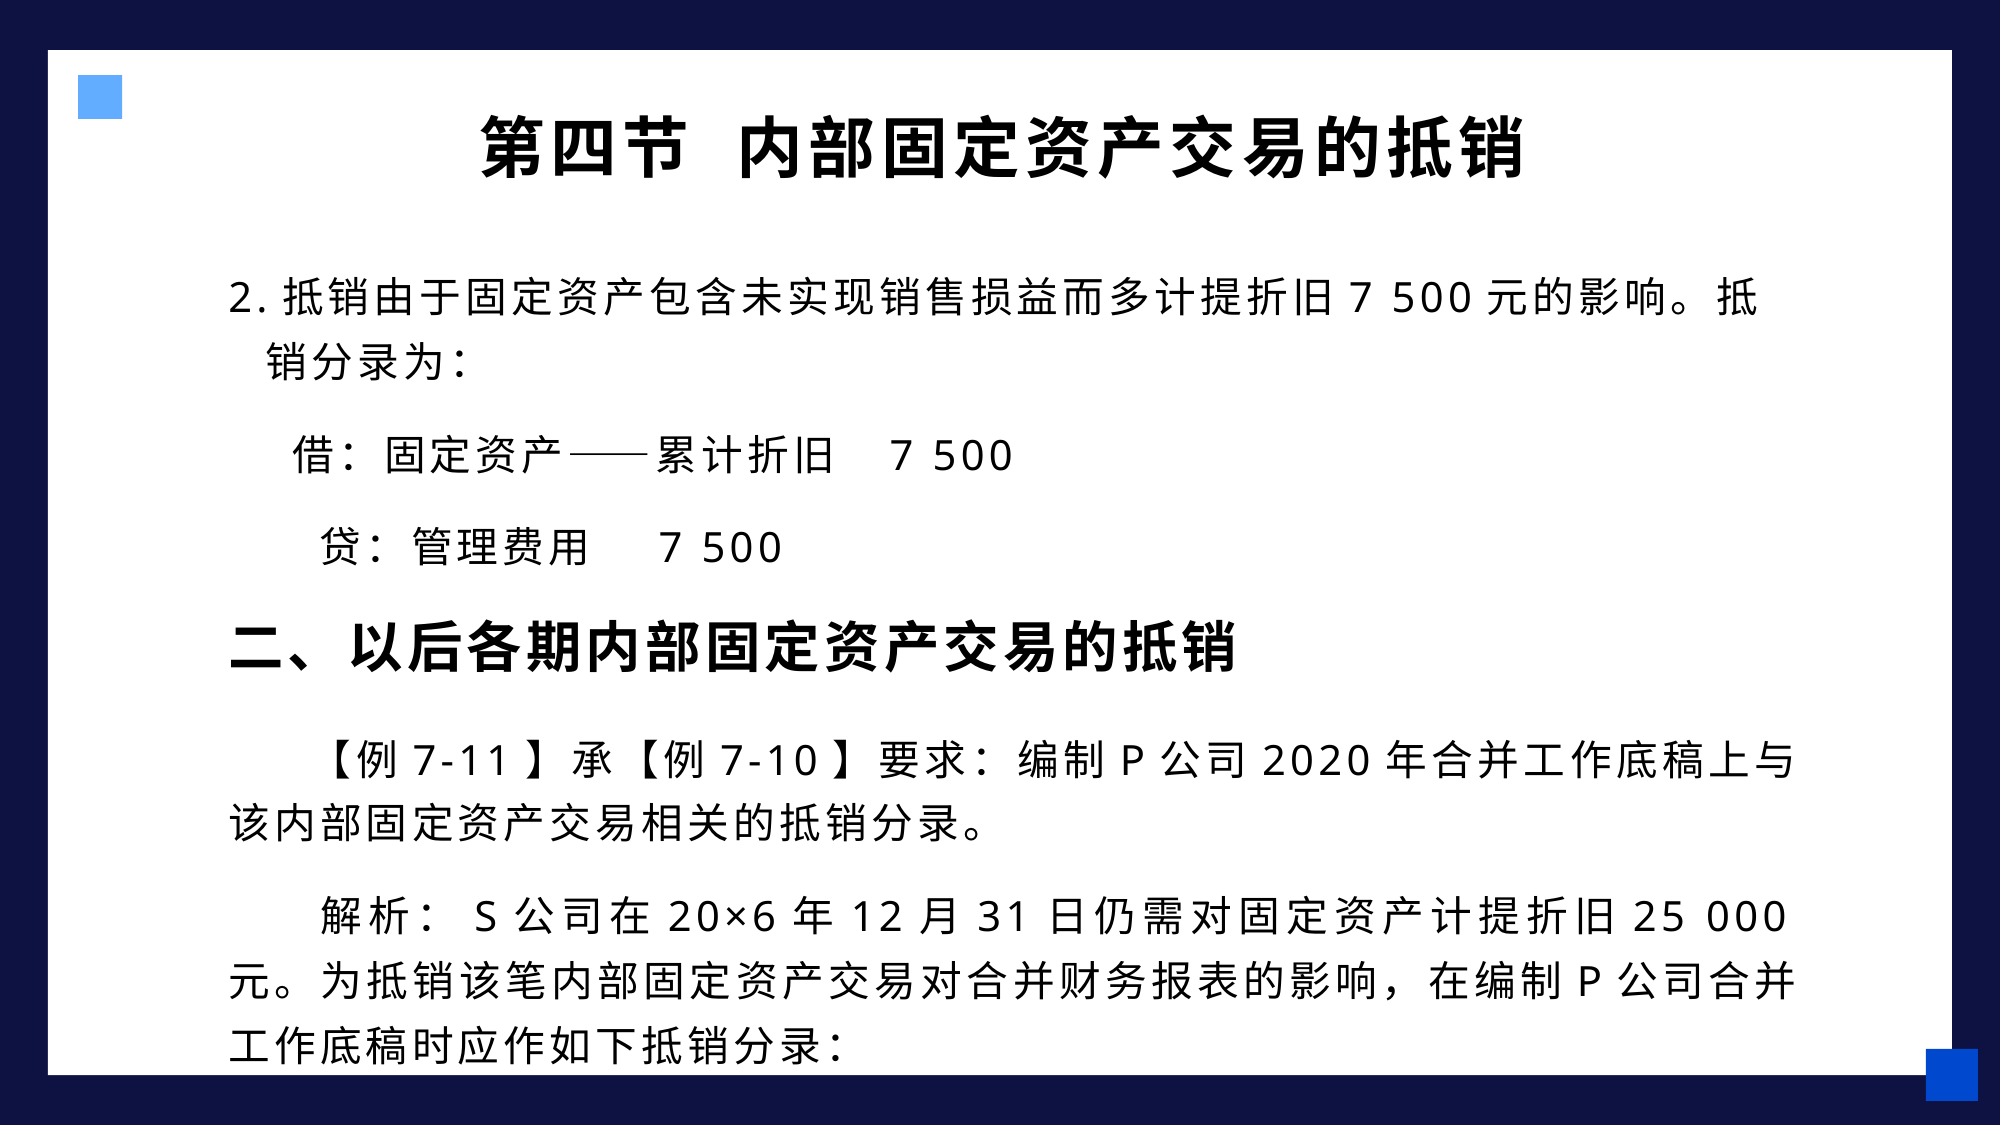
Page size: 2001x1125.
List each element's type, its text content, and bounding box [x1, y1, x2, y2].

list 2.抵销由于固定资产包含未实现销售损益而多计提折旧7 500元的影响。抵销分录为： 借：固定资产——累计折旧 7 500 贷：管理费用 7 500 二、以后各期内部固定资产交易的抵销 【例7-11】承【例7-10】要求：编制P公司2020年合并工作底稿上与该内部固定资产交易相关的抵销分录。 解析：S公司在20×6年12月31日仍需对固定资产计提折旧25 000元。为抵销该笔内部固定资产交易对合并财务报表的影响，在编制P公司合并工作底稿时应作如下抵销分录： [211, 255, 1815, 821]
text_box 第四节 内部固定资产交易的抵销 [376, 75, 1625, 200]
